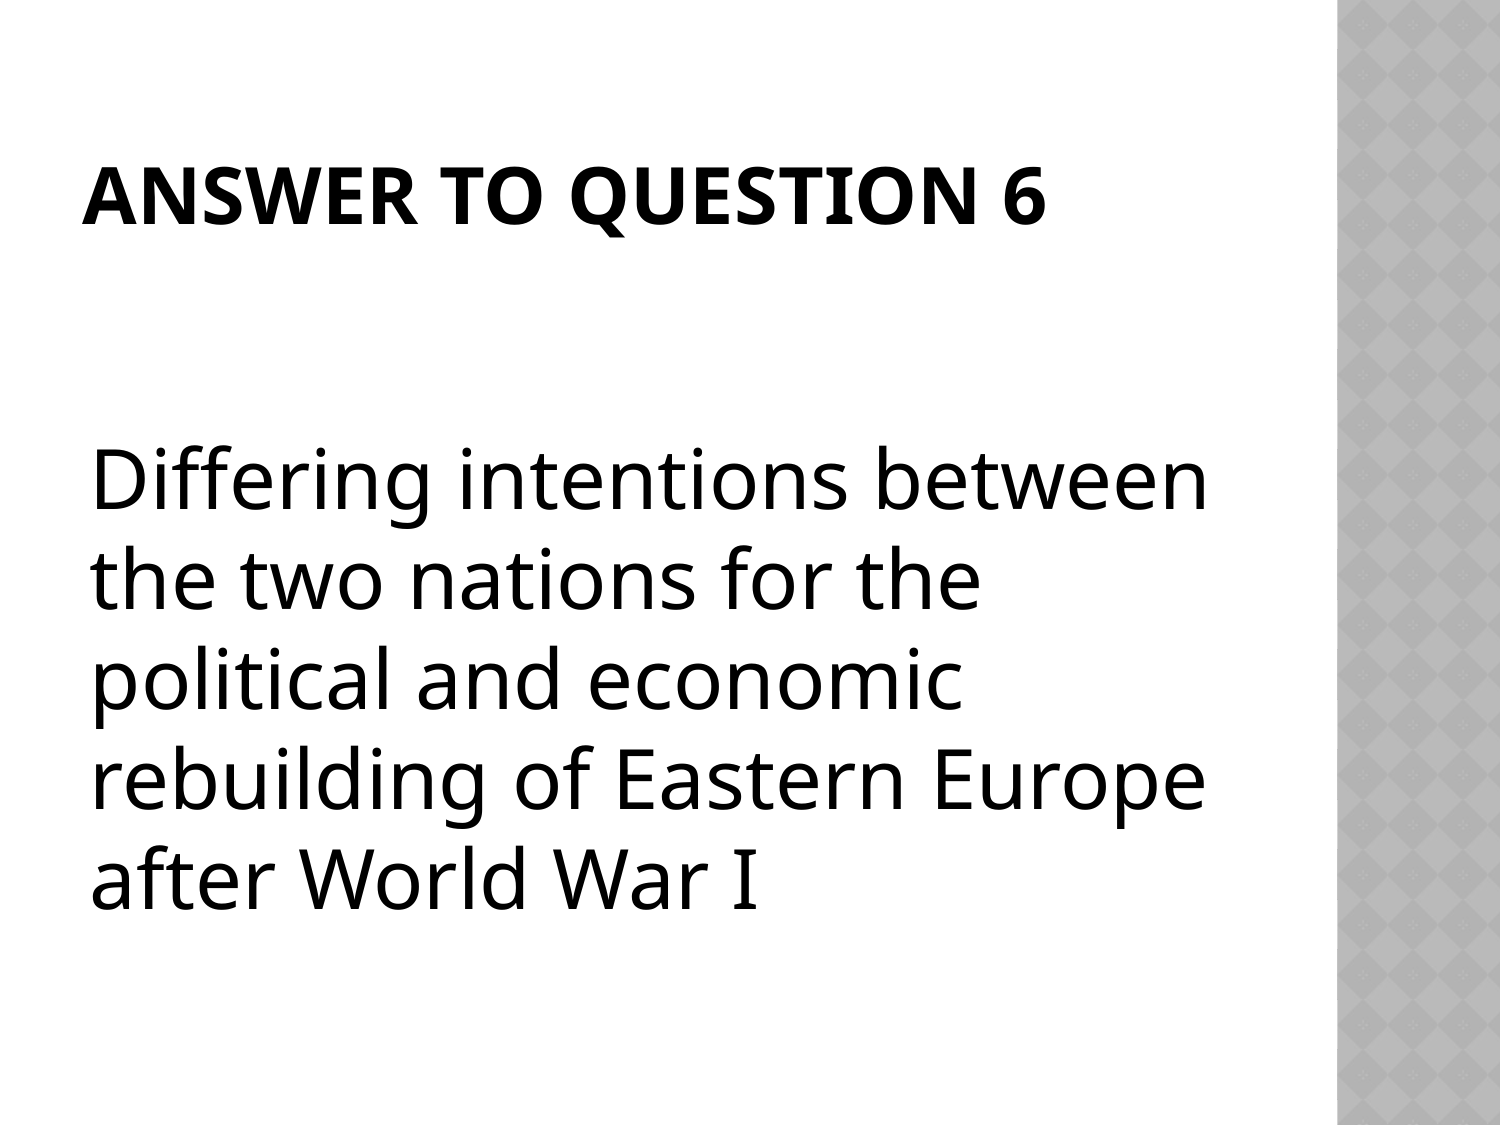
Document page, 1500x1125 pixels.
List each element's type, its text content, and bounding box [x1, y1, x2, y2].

list Differing intentions between the two nations for the political and economic rebuilding of Eastern Europe after World War I [75, 264, 1263, 1059]
title Answer to Question 6 [75, 52, 1263, 240]
